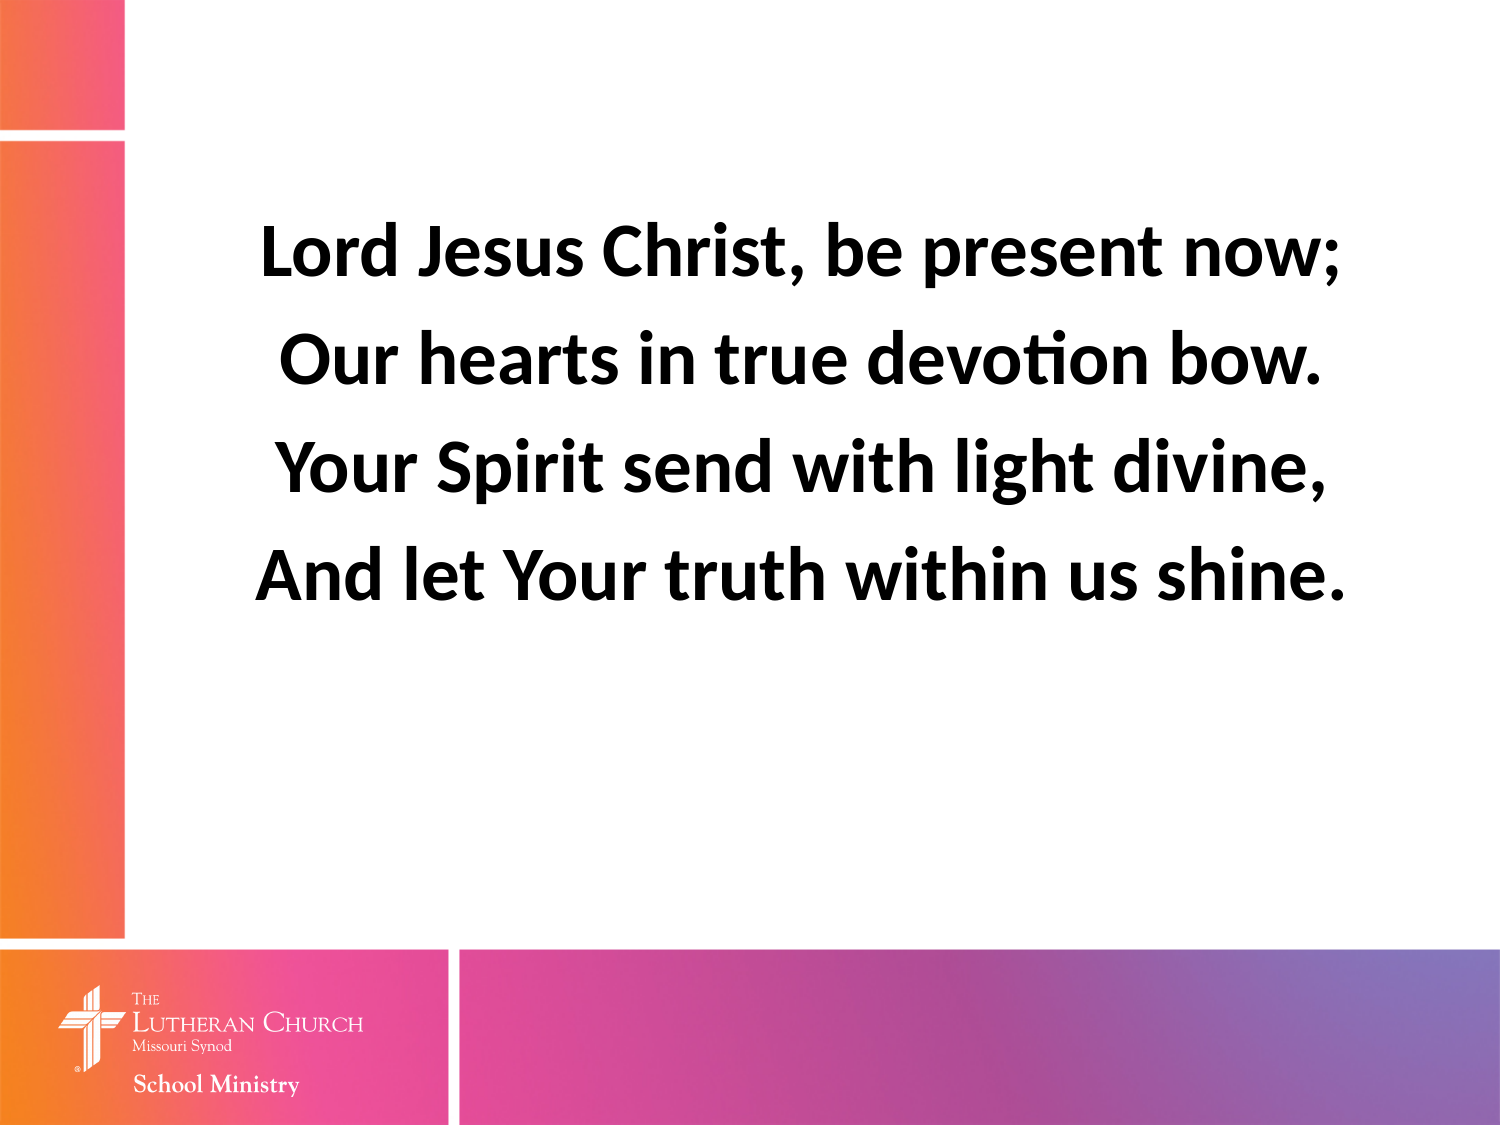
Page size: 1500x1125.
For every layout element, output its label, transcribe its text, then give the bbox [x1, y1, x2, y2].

list Lord Jesus Christ, be present now; Our hearts in true devotion bow. Your Spirit send with light divine, And let Your truth within us shine. [164, 191, 1440, 731]
picture [0, 0, 1500, 1125]
